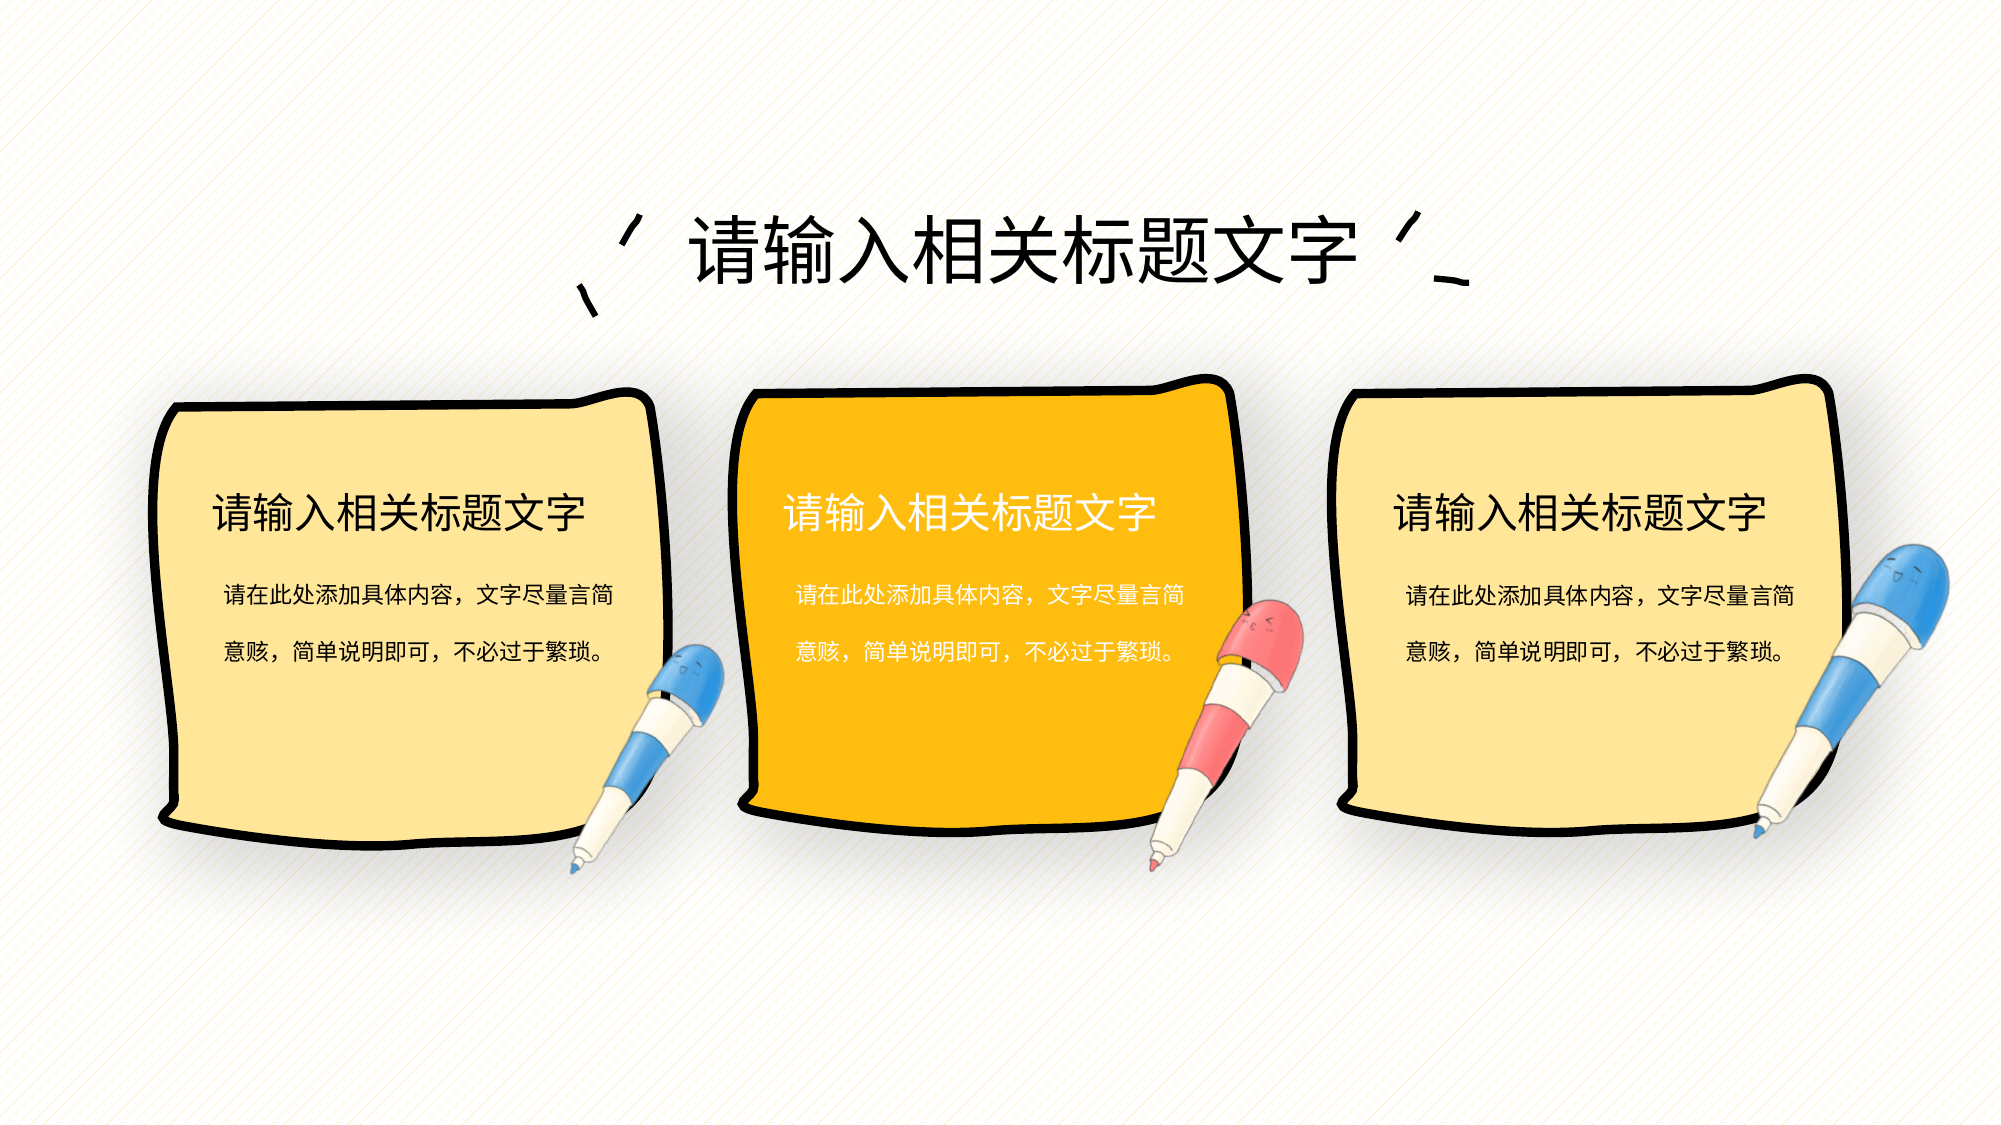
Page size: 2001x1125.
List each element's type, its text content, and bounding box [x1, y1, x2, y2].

text_box [1433, 277, 1470, 284]
picture [935, 481, 1423, 939]
picture [1707, 501, 1986, 875]
text_box 请输入相关标题文字 [767, 479, 1174, 545]
text_box 请输入相关标题文字 [671, 196, 1377, 302]
text_box [731, 377, 1243, 834]
text_box [1377, 673, 1778, 834]
text_box [620, 214, 641, 246]
picture [535, 611, 752, 902]
text_box [578, 284, 597, 317]
text_box [1397, 211, 1420, 242]
text_box 请输入相关标题文字 [196, 479, 603, 545]
text_box 请在此处添加具体内容，文字尽量言简意赅，简单说明即可，不必过于繁琐。 [780, 545, 1165, 673]
text_box 请在此处添加具体内容，文字尽量言简意赅，简单说明即可，不必过于繁琐。 [1390, 545, 1779, 673]
text_box 请输入相关标题文字 [1377, 479, 1784, 545]
text_box [151, 391, 669, 847]
text_box 请在此处添加具体内容，文字尽量言简意赅，简单说明即可，不必过于繁琐。 [208, 544, 649, 673]
text_box [1330, 377, 1844, 666]
